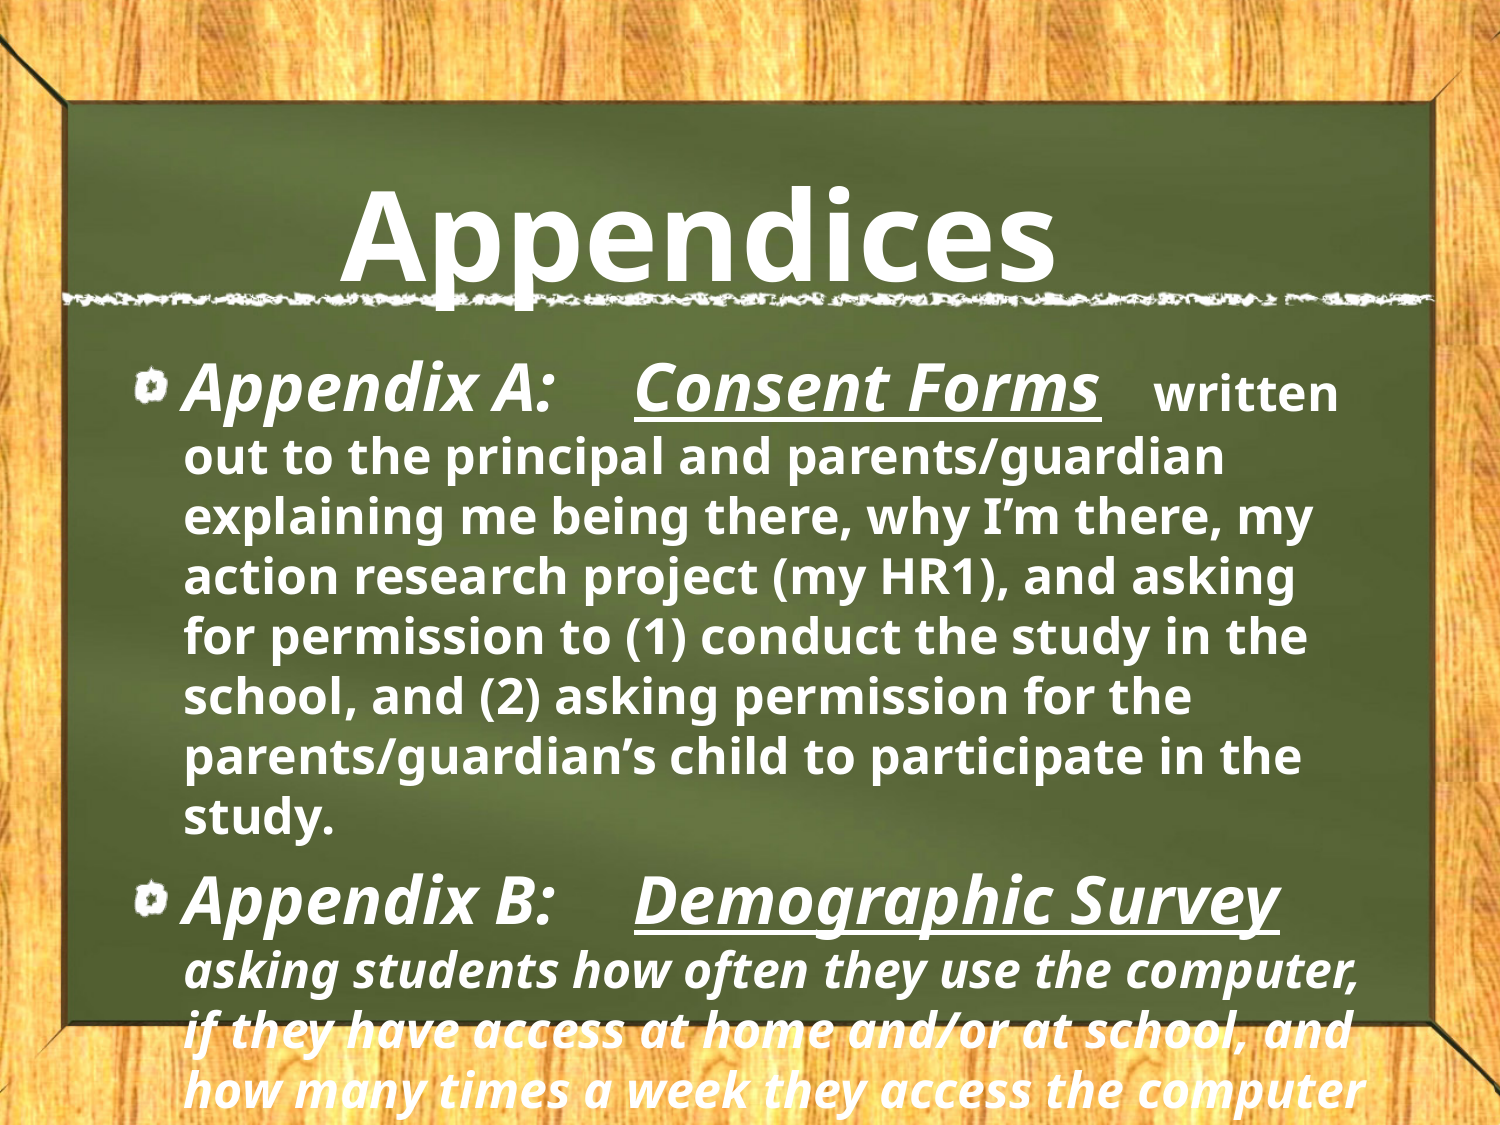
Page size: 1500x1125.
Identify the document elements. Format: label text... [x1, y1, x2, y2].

picture [0, 0, 1500, 1125]
title Appendices [112, 137, 1288, 326]
list Appendix A: Consent Forms written out to the principal and parents/guardian explaining me being there, why I’m there, my action research project (my HR1), and asking for permission to (1) conduct the study in the school, and (2) asking permission for the parents/guardian’s child to participate in the study. Appendix B: Demographic Survey asking students how often they use the computer, if they have access at home and/or at school, and how many times a week they access the computer [112, 337, 1388, 1013]
